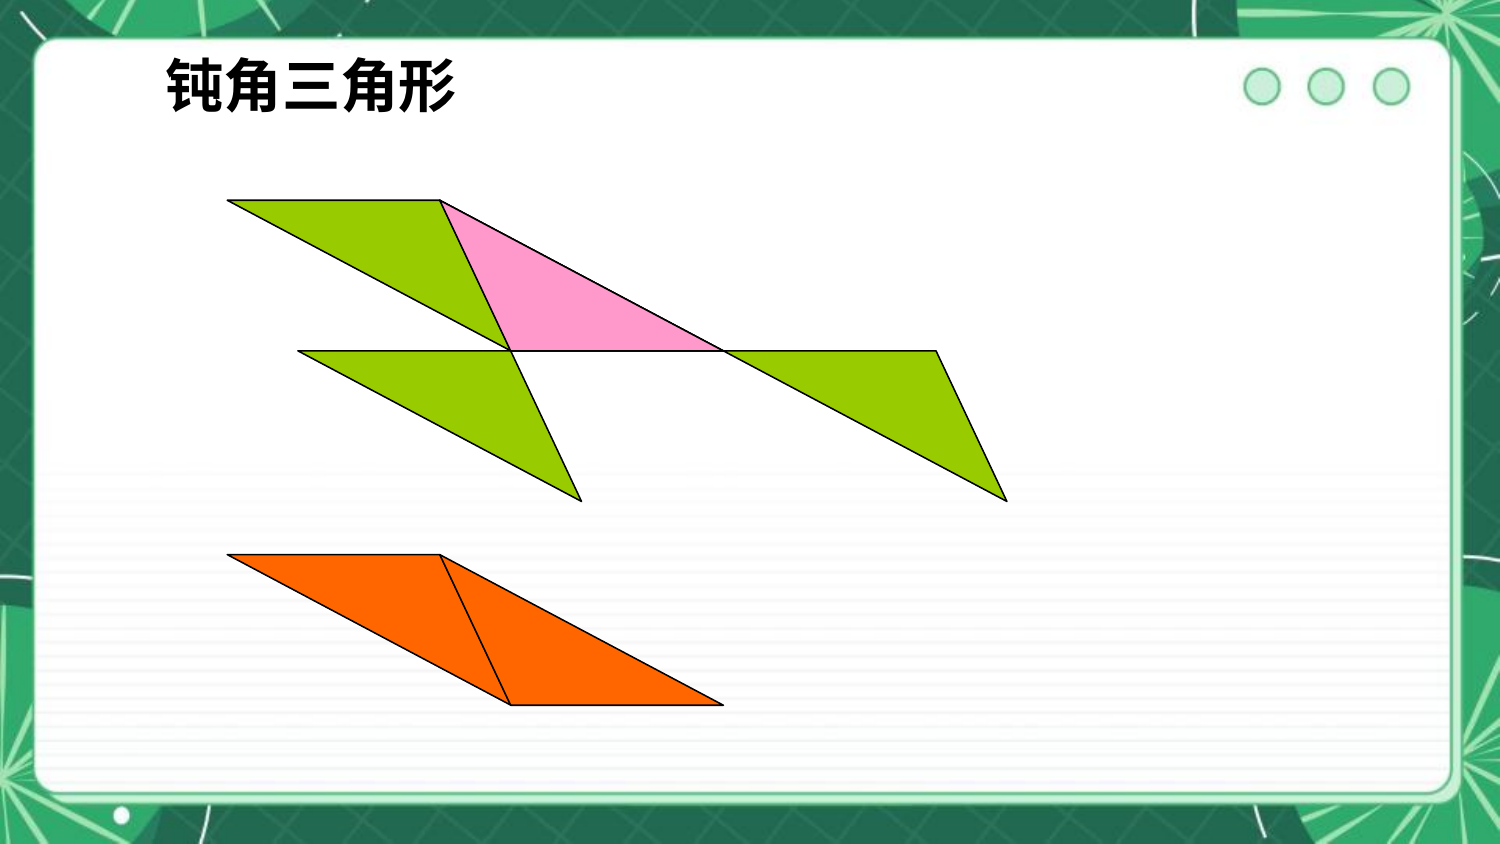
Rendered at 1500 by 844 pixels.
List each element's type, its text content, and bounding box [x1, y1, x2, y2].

text_box 钝角三角形 [150, 41, 816, 127]
picture [0, 0, 1500, 844]
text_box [227, 200, 724, 351]
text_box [227, 554, 724, 706]
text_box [439, 200, 1007, 502]
text_box [298, 351, 439, 426]
